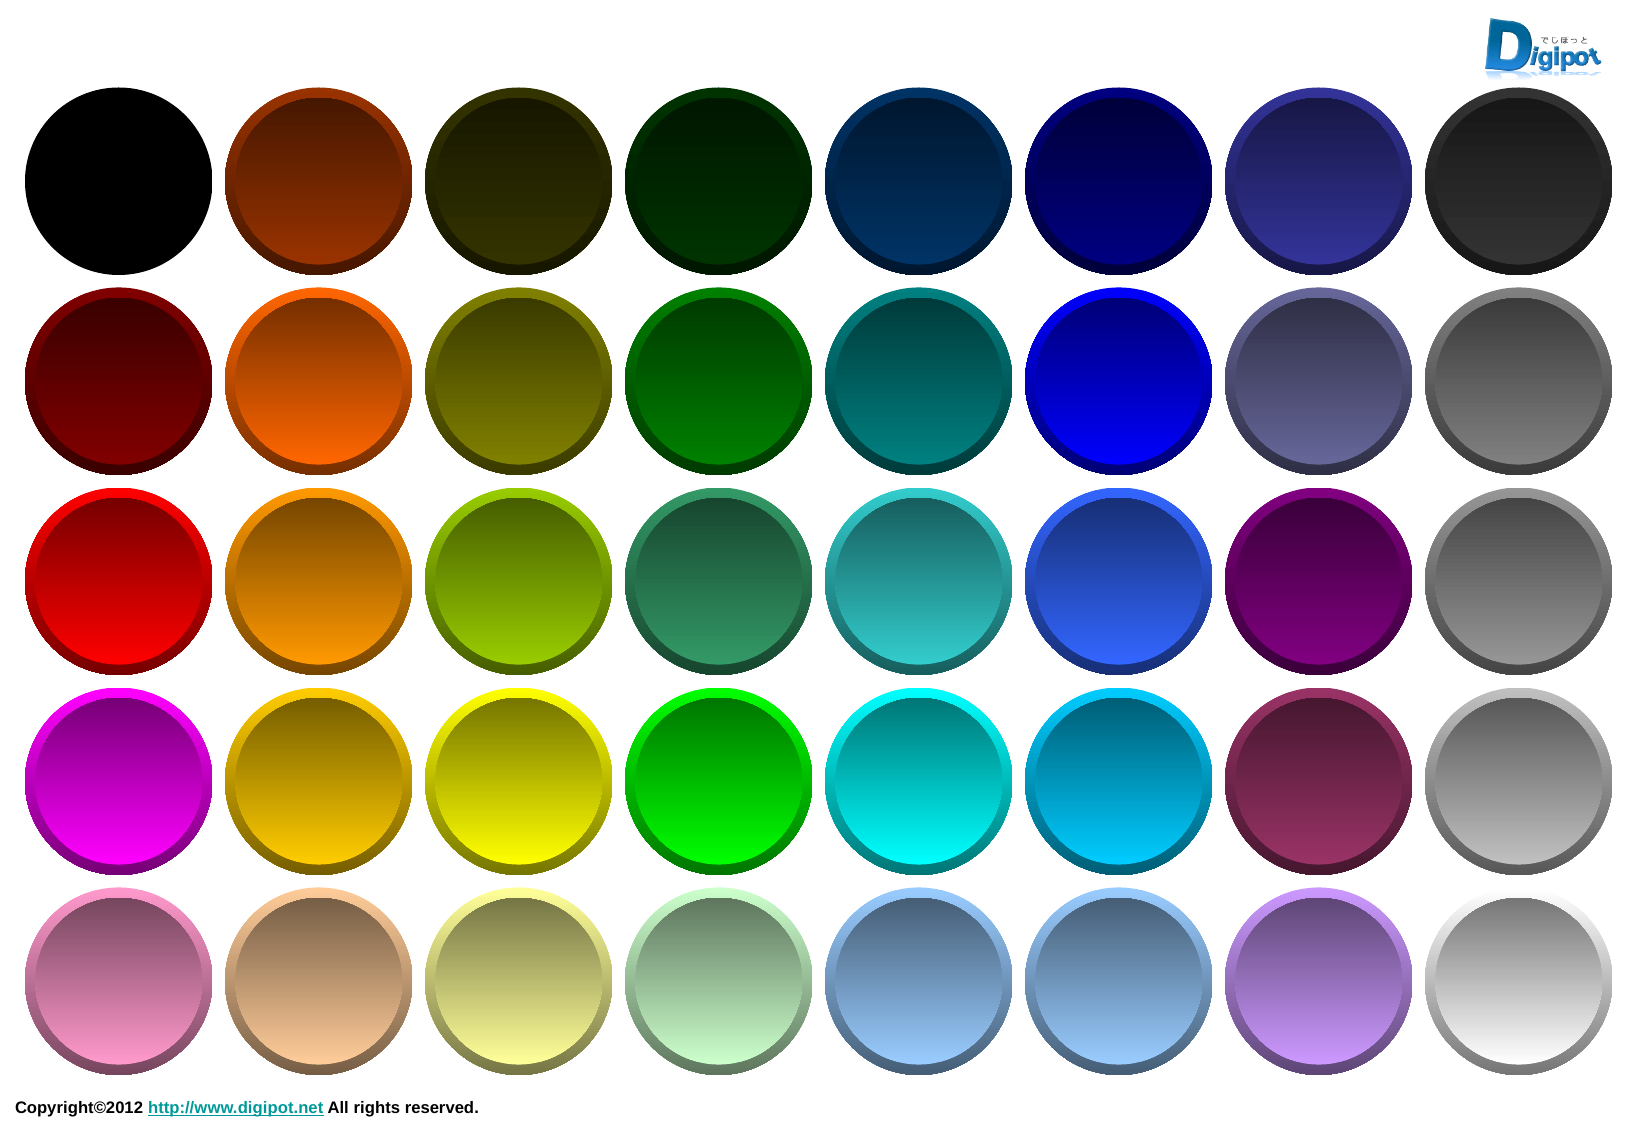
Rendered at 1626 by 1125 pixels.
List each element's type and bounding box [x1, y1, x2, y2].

text_box [824, 87, 1013, 275]
text_box [1424, 287, 1613, 475]
text_box [24, 287, 213, 475]
text_box [424, 887, 613, 1075]
text_box [1224, 687, 1413, 875]
text_box [224, 487, 413, 675]
text_box [24, 487, 213, 675]
text_box [1024, 87, 1213, 275]
text_box [424, 87, 613, 275]
text_box [1024, 287, 1213, 475]
text_box [1024, 487, 1213, 675]
text_box [1224, 487, 1413, 675]
text_box [224, 87, 413, 275]
text_box [224, 287, 413, 475]
text_box [424, 287, 613, 475]
text_box [824, 887, 1013, 1075]
text_box [1424, 887, 1613, 1075]
text_box [824, 287, 1013, 475]
text_box [424, 687, 613, 875]
text_box [224, 687, 413, 875]
text_box [1424, 687, 1613, 875]
text_box [1424, 487, 1613, 675]
text_box [824, 687, 1013, 875]
text_box [624, 887, 813, 1075]
text_box [1024, 687, 1213, 875]
text_box [1424, 87, 1613, 275]
text_box [24, 887, 213, 1075]
text_box [624, 287, 813, 475]
text_box [1224, 87, 1413, 275]
text_box [1224, 287, 1413, 475]
text_box [1024, 887, 1213, 1075]
text_box [624, 87, 813, 275]
text_box [624, 687, 813, 875]
picture [1485, 18, 1602, 82]
text_box [824, 487, 1013, 675]
text_box [624, 487, 813, 675]
text_box [24, 87, 213, 275]
text_box [24, 687, 213, 875]
text_box [224, 887, 413, 1075]
text_box [424, 487, 613, 675]
text_box [1224, 887, 1413, 1075]
